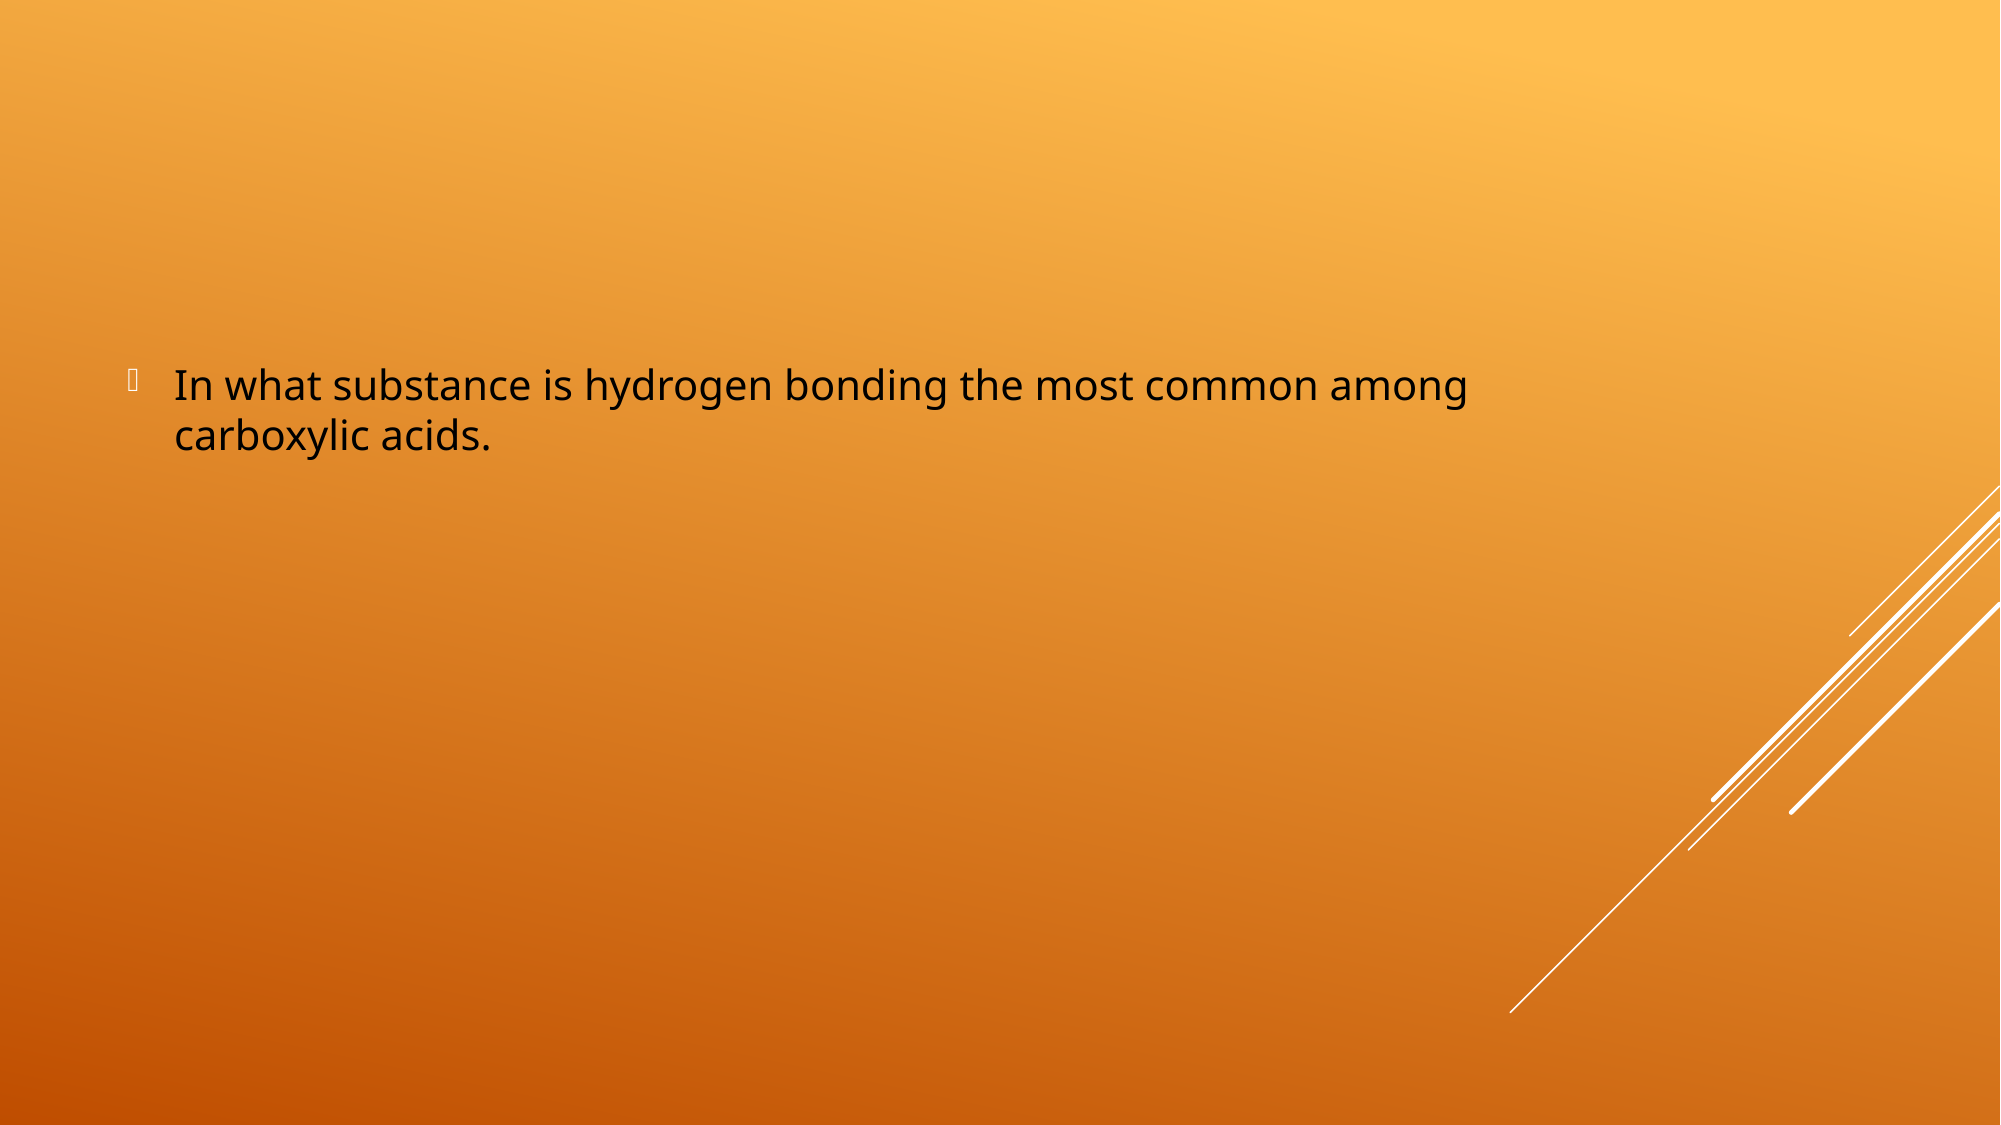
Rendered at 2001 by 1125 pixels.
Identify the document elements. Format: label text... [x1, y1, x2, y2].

list In what substance is hydrogen bonding the most common among carboxylic acids. [112, 112, 1513, 706]
